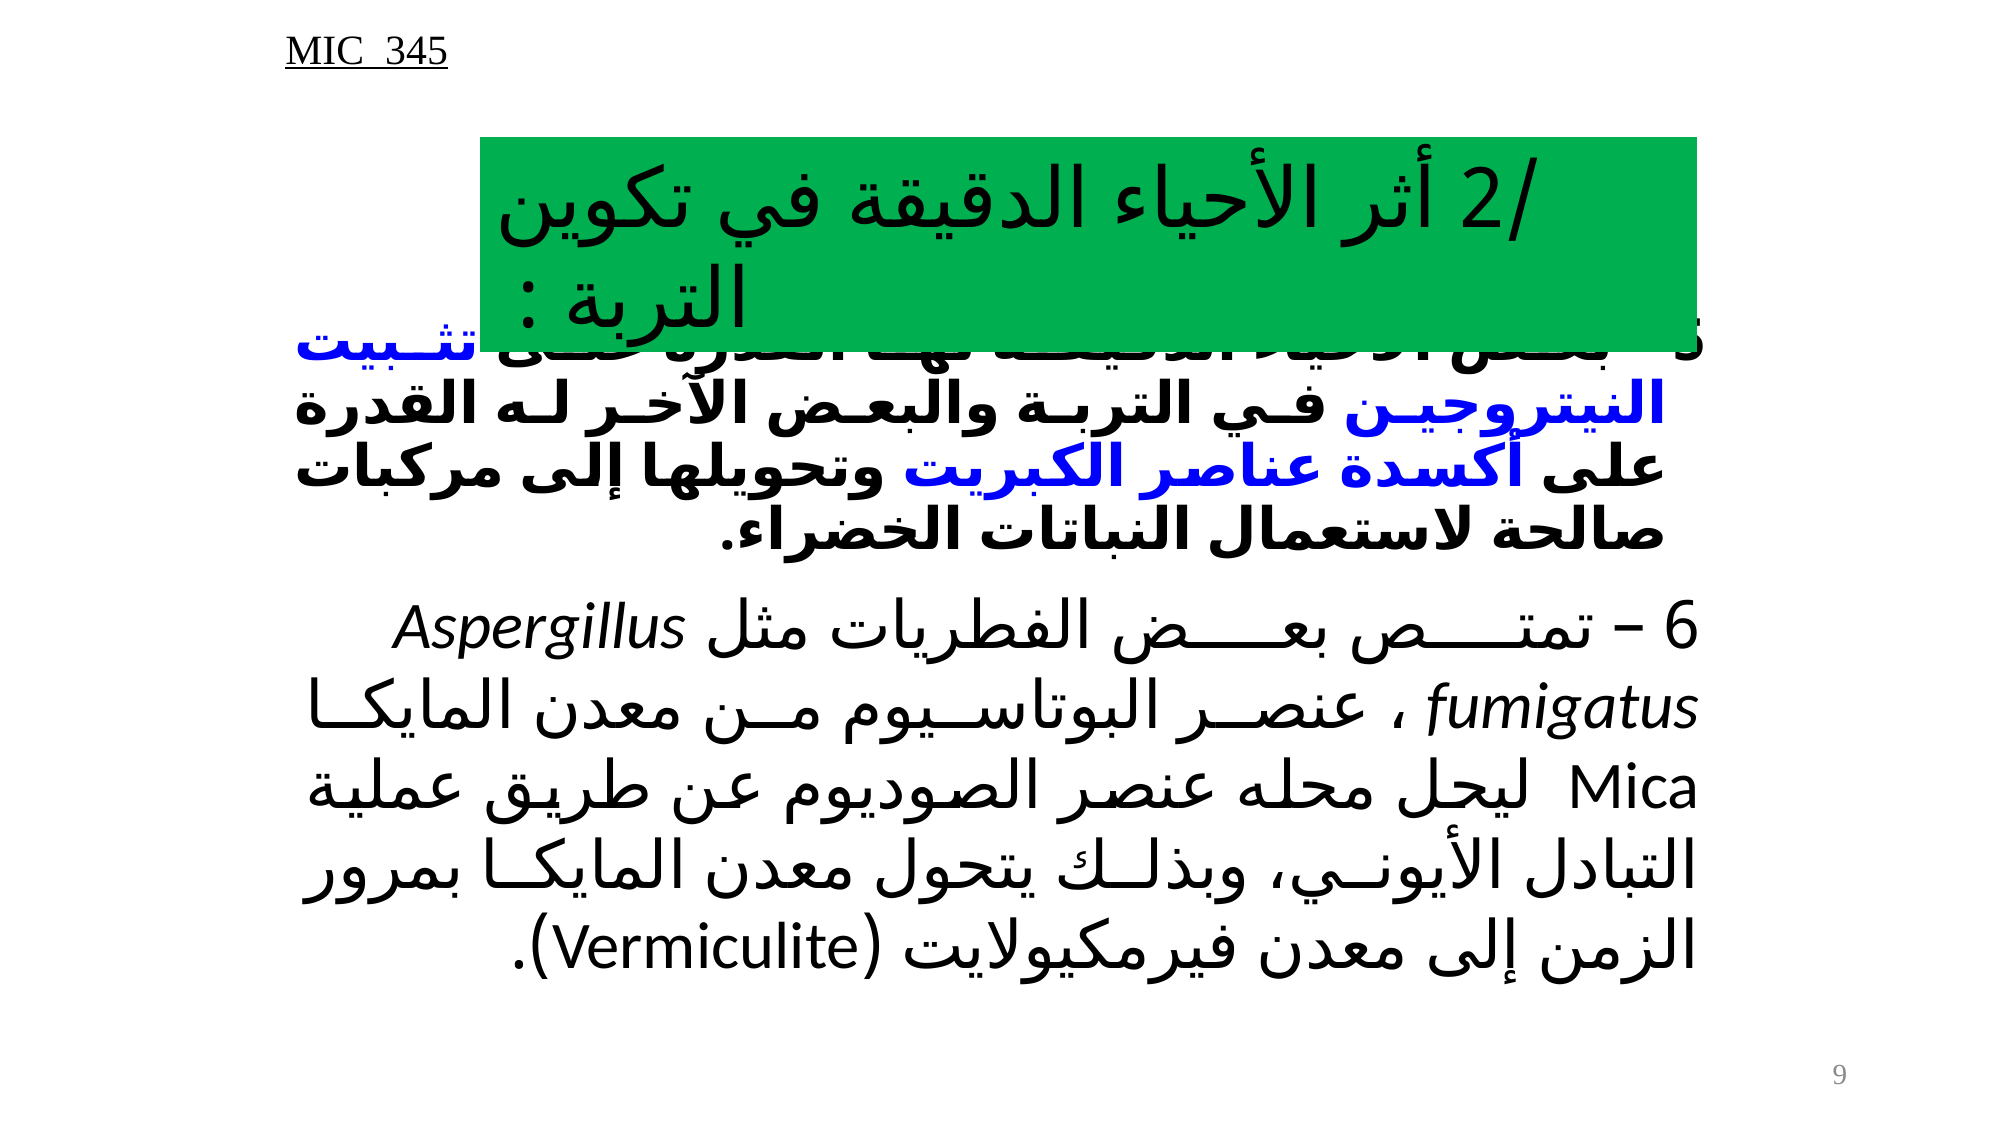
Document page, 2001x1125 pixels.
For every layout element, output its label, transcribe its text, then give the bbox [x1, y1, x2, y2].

text_box MIC 345 [270, 0, 1721, 121]
list 5 – بعض الأحياء الدقيقة لها القدرة على تثبيت النيتروجين في التربة والبعض الآخر له القدرة على أكسدة عناصر الكبريت وتحويلها إلى مركبات صالحة لاستعمال النباتات الخضراء. [279, 302, 1721, 575]
text_box 6 – تمتص بعض الفطريات مثل Aspergillus fumigatus ، عنصر البوتاسيوم من معدن المايكا Mica ليحل محله عنصر الصوديوم عن طريق عملية التبادل الأيوني، وبذلك يتحول معدن المايكا بمرور الزمن إلى معدن فيرمكيولايت (Vermiculite). [291, 574, 1715, 1047]
text_box /2 أثر الأحياء الدقيقة في تكوين التربة : [480, 137, 1697, 352]
slide_number 9 [1412, 1042, 1863, 1103]
